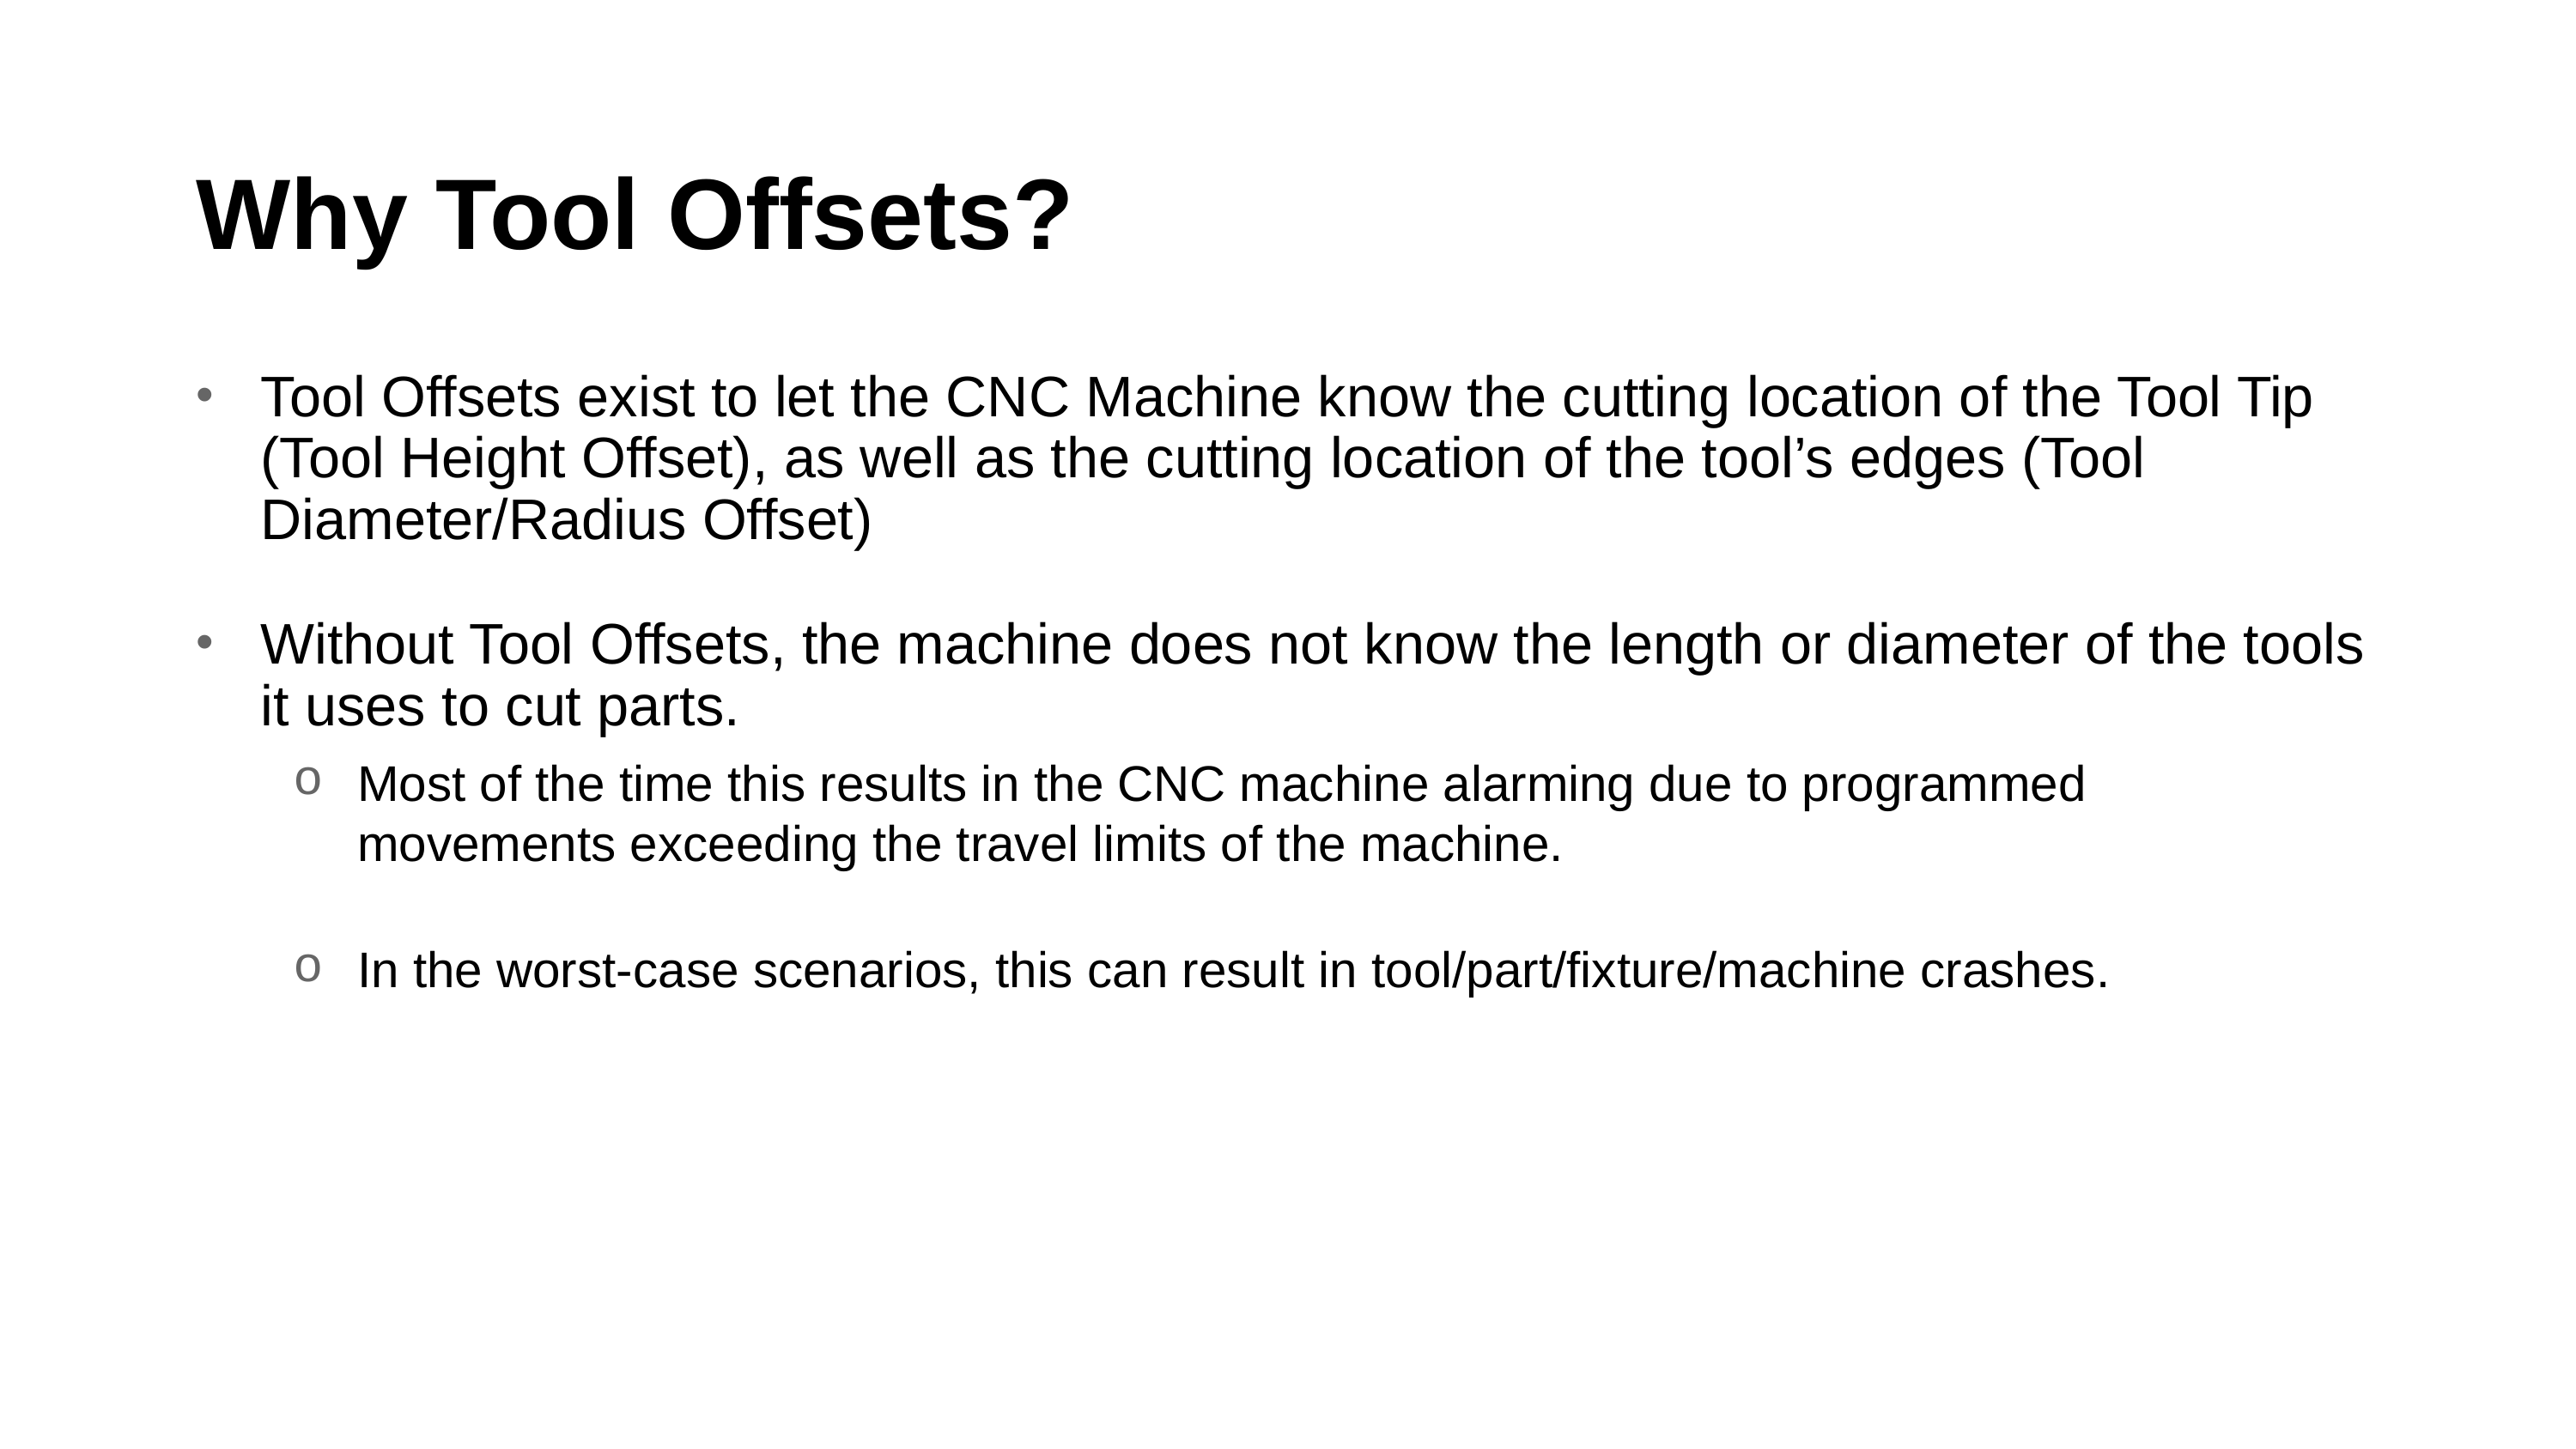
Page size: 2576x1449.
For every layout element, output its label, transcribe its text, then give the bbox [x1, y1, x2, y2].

title Why Tool Offsets? [177, 76, 2399, 357]
list Tool Offsets exist to let the CNC Machine know the cutting location of the Tool Tip (Tool Height Offset), as well as the cutting location of the tool’s edges (Tool Diameter/Radius Offset) Without Tool Offsets, the machine does not know the length or diameter of the tools it uses to cut parts. Most of the time this results in the CNC machine alarming due to programmed movements exceeding the travel limits of the machine. In the worst-case scenarios, this can result in tool/part/fixture/machine crashes. [177, 357, 2399, 1276]
